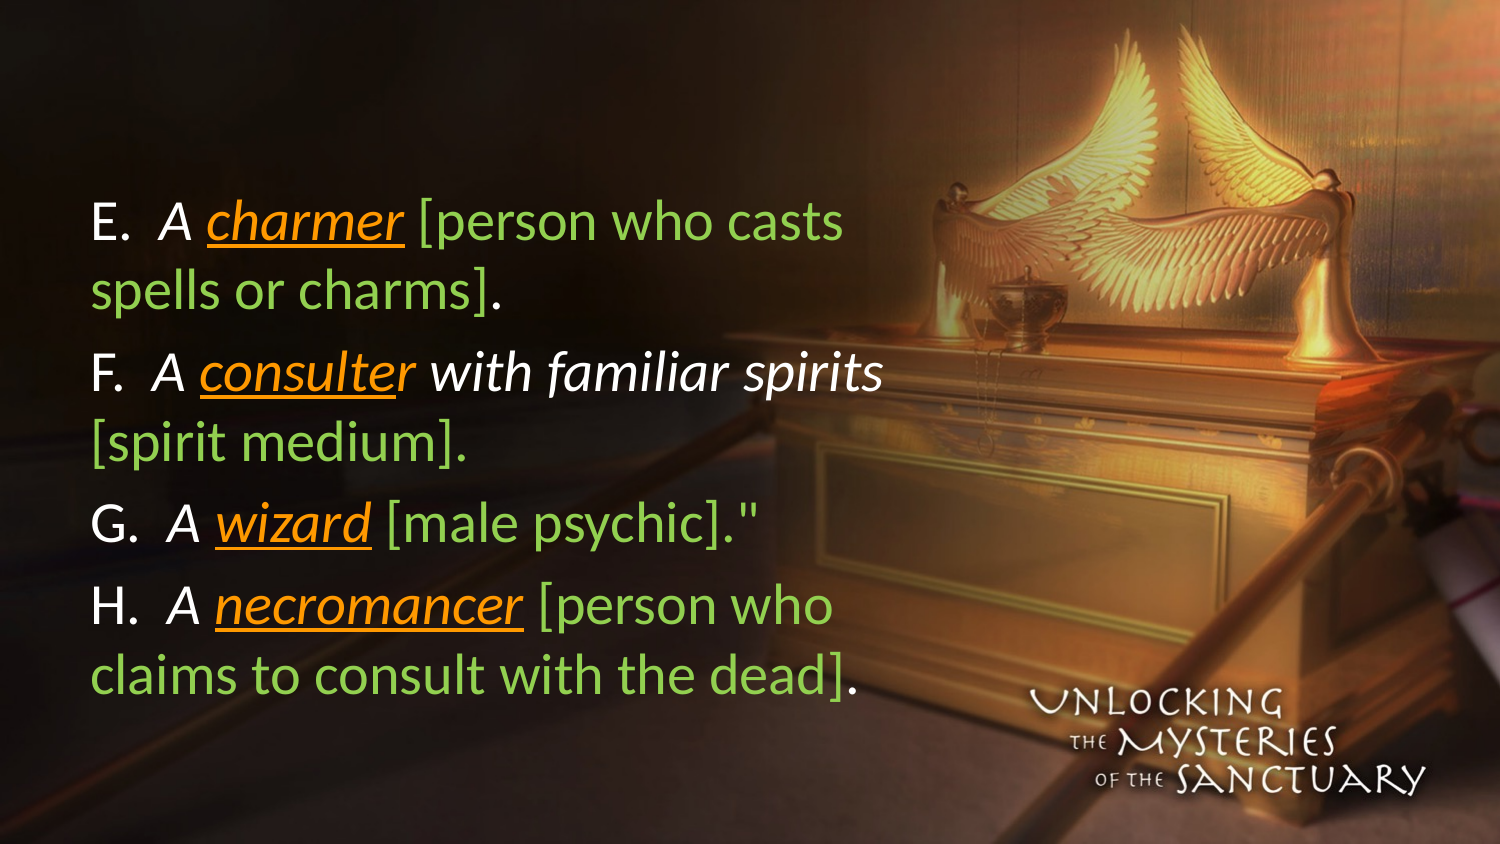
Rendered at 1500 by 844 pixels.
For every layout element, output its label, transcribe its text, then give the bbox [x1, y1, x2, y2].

picture [0, 0, 1500, 844]
list E. A charmer [person who casts spells or charms]. F. A consulter with familiar spirits [spirit medium]. G. A wizard [male psychic]." H. A necromancer [person who claims to consult with the dead]. [75, 174, 955, 810]
